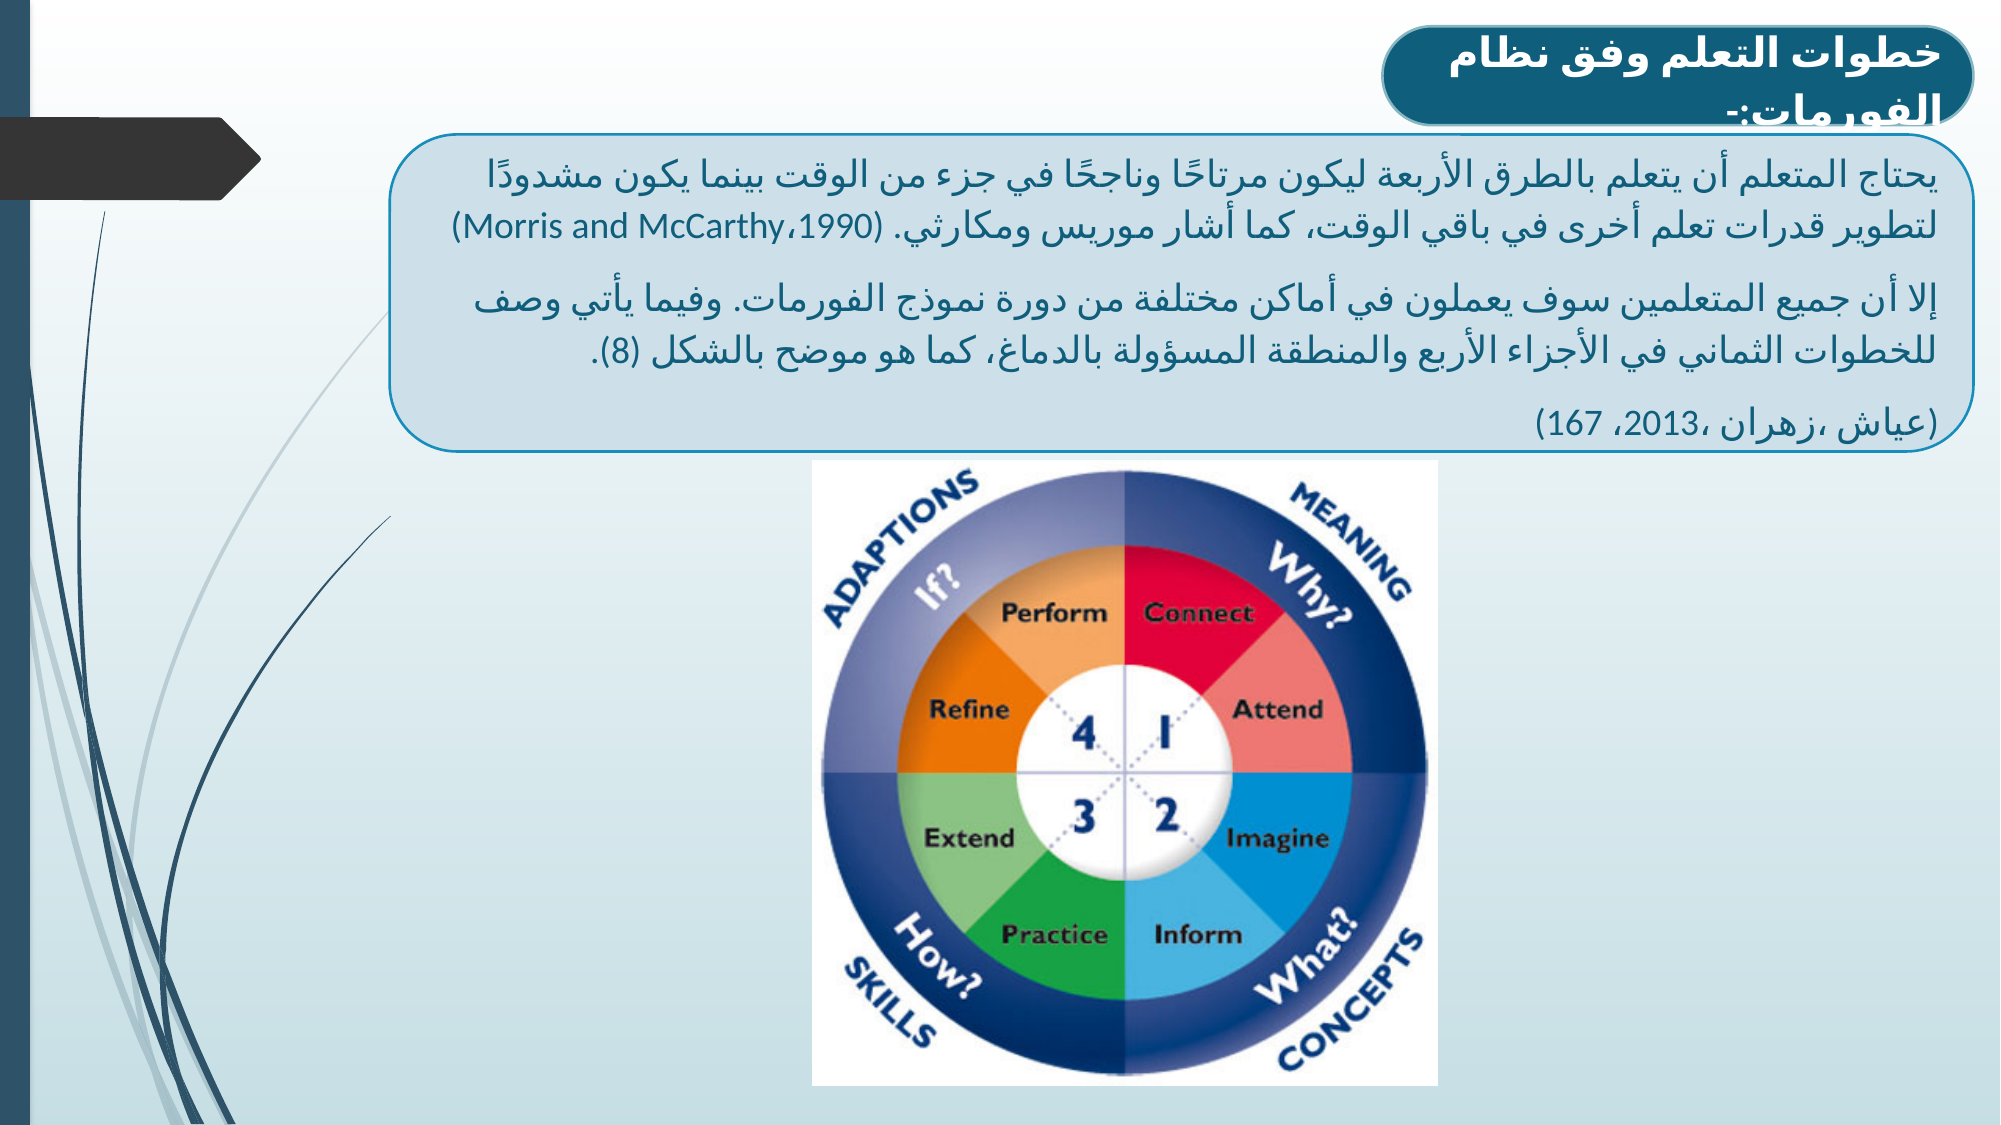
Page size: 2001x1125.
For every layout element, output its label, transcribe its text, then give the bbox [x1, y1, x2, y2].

text_box يحتاج المتعلم أن يتعلم بالطرق الأربعة ليكون مرتاحًا وناجحًا في جزء من الوقت بينما يكون مشدودًا لتطوير قدرات تعلم أخرى في باقي الوقت، كما أشار موريس ومكارثي. (Morris and McCarthy،1990) إلا أن جميع المتعلمين سوف يعملون في أماكن مختلفة من دورة نموذج الفورمات. وفيما يأتي وصف للخطوات الثماني في الأجزاء الأربع والمنطقة المسؤولة بالدماغ، كما هو موضح بالشكل (8). (عياش ،زهران ،2013، 167) [388, 133, 1975, 453]
picture [812, 460, 1439, 1086]
text_box خطوات التعلم وفق نظام الفورمات:- [1381, 24, 1975, 127]
